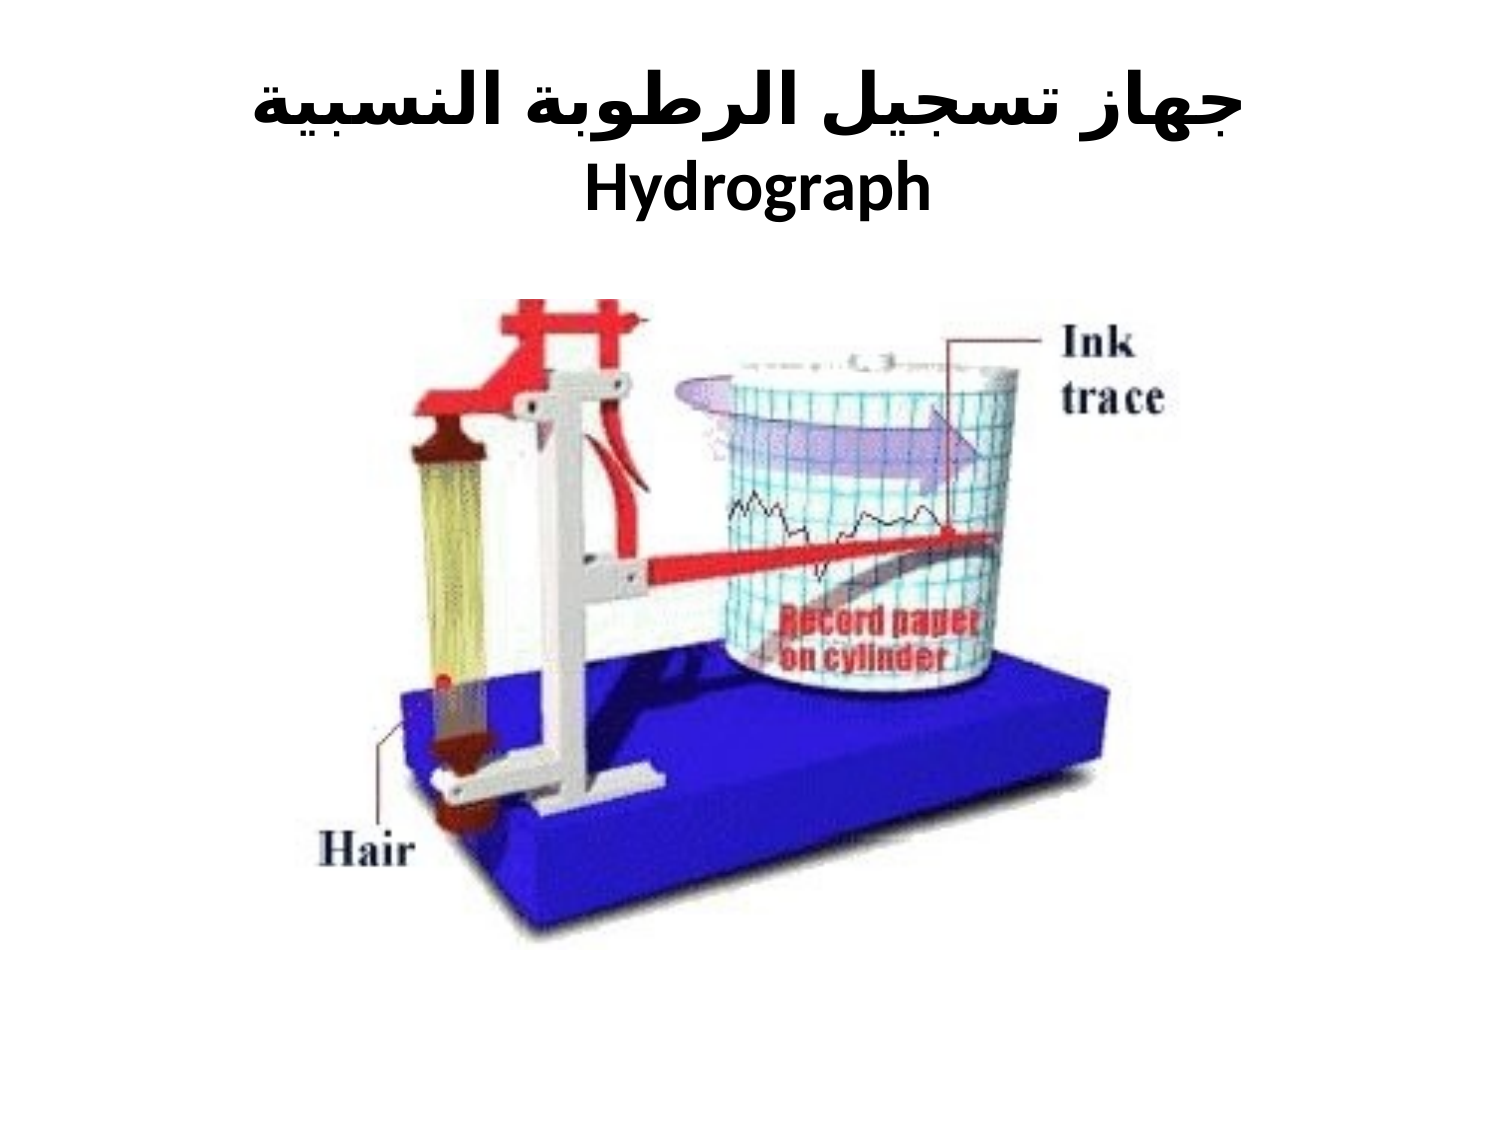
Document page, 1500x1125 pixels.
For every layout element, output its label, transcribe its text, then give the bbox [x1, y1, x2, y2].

title جهاز تسجيل الرطوبة النسبية Hydrograph [75, 45, 1425, 233]
picture [224, 299, 1226, 951]
